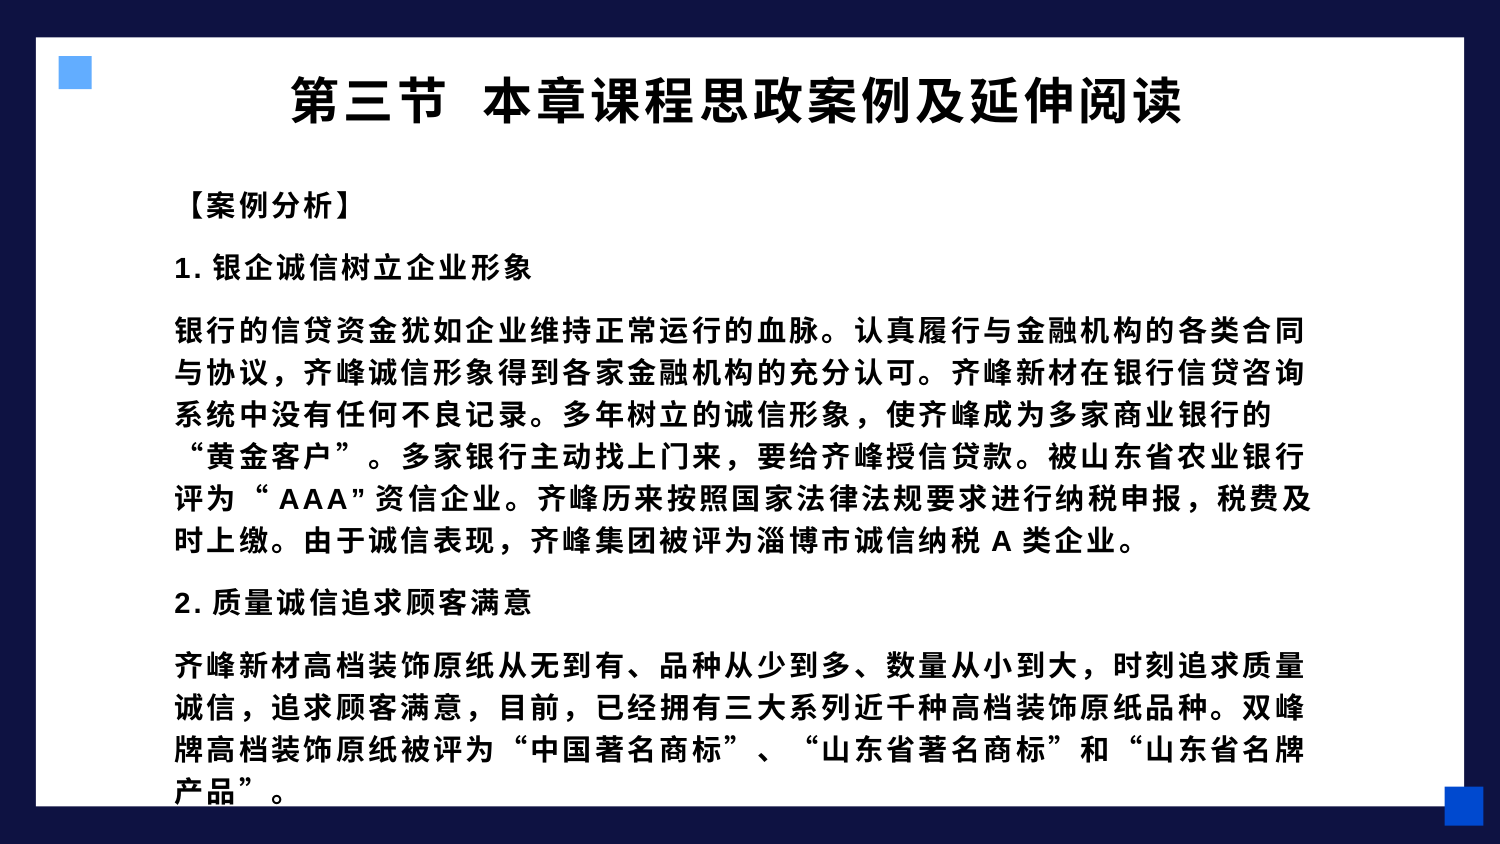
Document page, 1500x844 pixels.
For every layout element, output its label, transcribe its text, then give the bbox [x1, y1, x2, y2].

title 第三节 本章课程思政案例及延伸阅读 [141, 48, 1327, 138]
list 【案例分析】 1.银企诚信树立企业形象 银行的信贷资金犹如企业维持正常运行的血脉。认真履行与金融机构的各类合同与协议，齐峰诚信形象得到各家金融机构的充分认可。齐峰新材在银行信贷咨询系统中没有任何不良记录。多年树立的诚信形象，使齐峰成为多家商业银行的“黄金客户”。多家银行主动找上门来，要给齐峰授信贷款。被山东省农业银行评为“AAA”资信企业。齐峰历来按照国家法律法规要求进行纳税申报，税费及时上缴。由于诚信表现，齐峰集团被评为淄博市诚信纳税A类企业。 2.质量诚信追求顾客满意 齐峰新材高档装饰原纸从无到有、品种从少到多、数量从小到大，时刻追求质量诚信，追求顾客满意，目前，已经拥有三大系列近千种高档装饰原纸品种。双峰牌高档装饰原纸被评为“中国著名商标”、“山东省著名商标”和“山东省名牌产品”。 [157, 179, 1353, 604]
